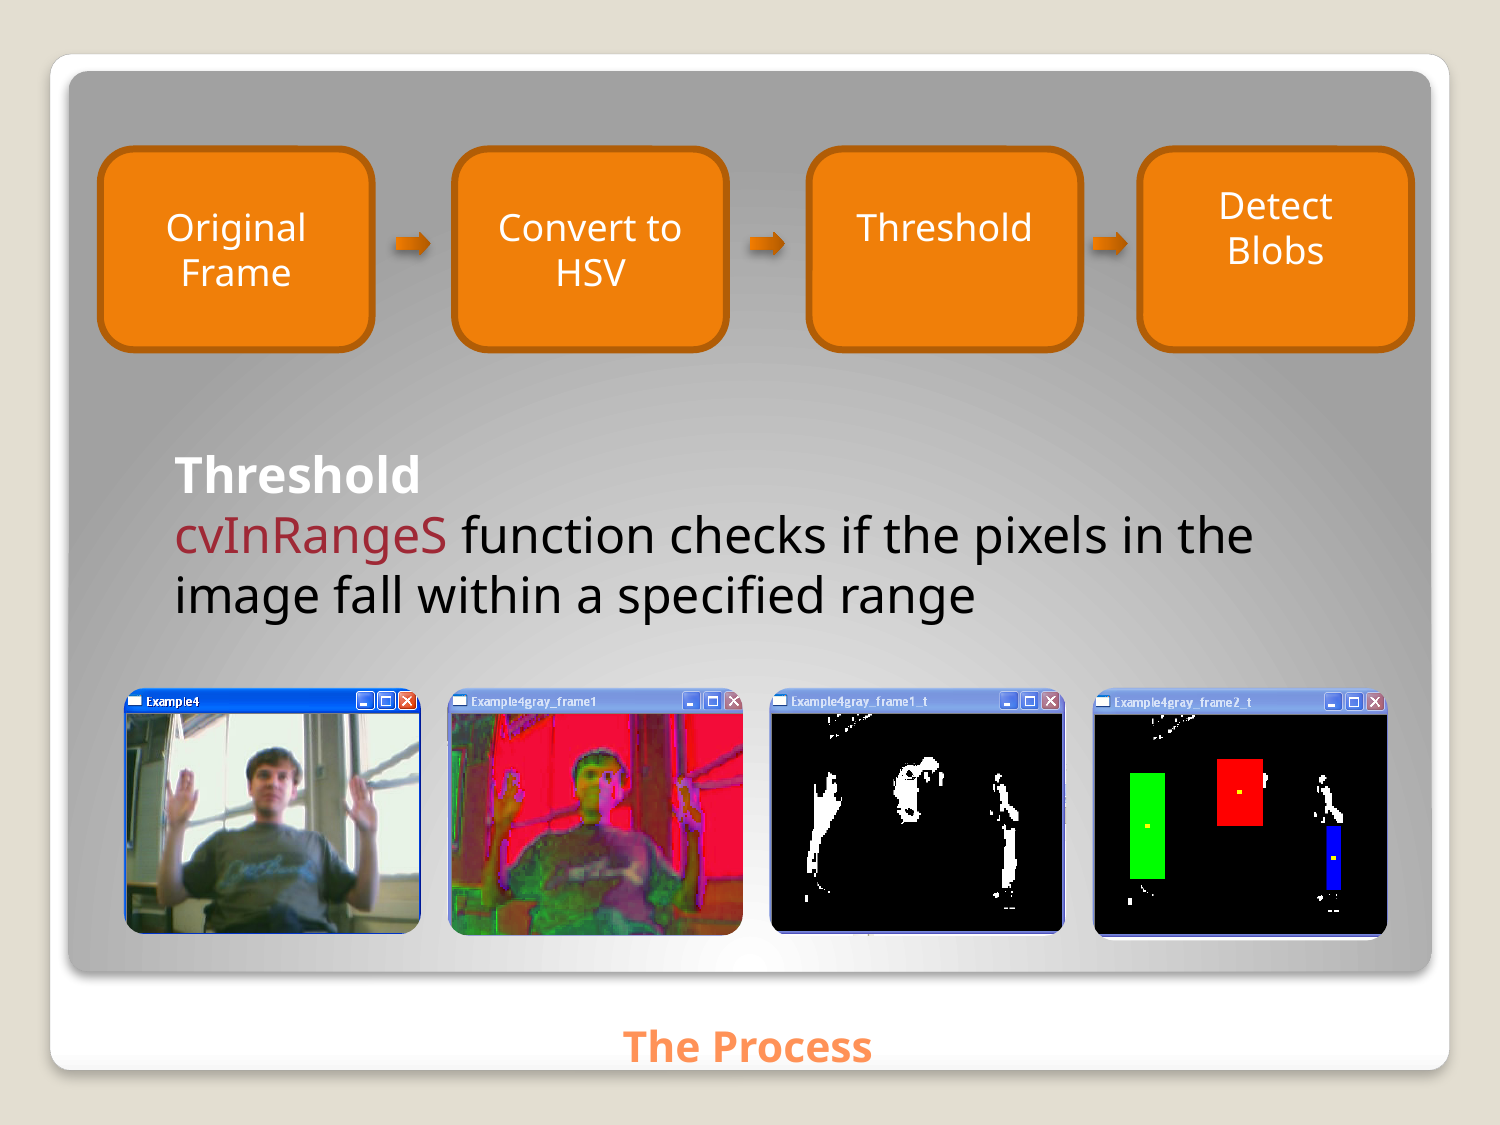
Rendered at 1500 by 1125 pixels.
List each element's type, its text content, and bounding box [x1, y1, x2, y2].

title The Process [76, 1011, 1420, 1125]
text_box Threshold cvInRangeS function checks if the pixels in the image fall within a specified range [159, 436, 1329, 632]
text_box [749, 231, 786, 256]
text_box [1092, 231, 1128, 256]
text_box Threshold [805, 145, 1085, 354]
text_box Original Frame [96, 145, 376, 354]
picture [123, 687, 422, 935]
text_box Convert to HSV [451, 145, 730, 354]
picture [1092, 687, 1389, 941]
text_box [395, 231, 431, 256]
text_box Detect Blobs [1136, 145, 1416, 354]
picture [447, 687, 744, 936]
picture [769, 687, 1067, 937]
